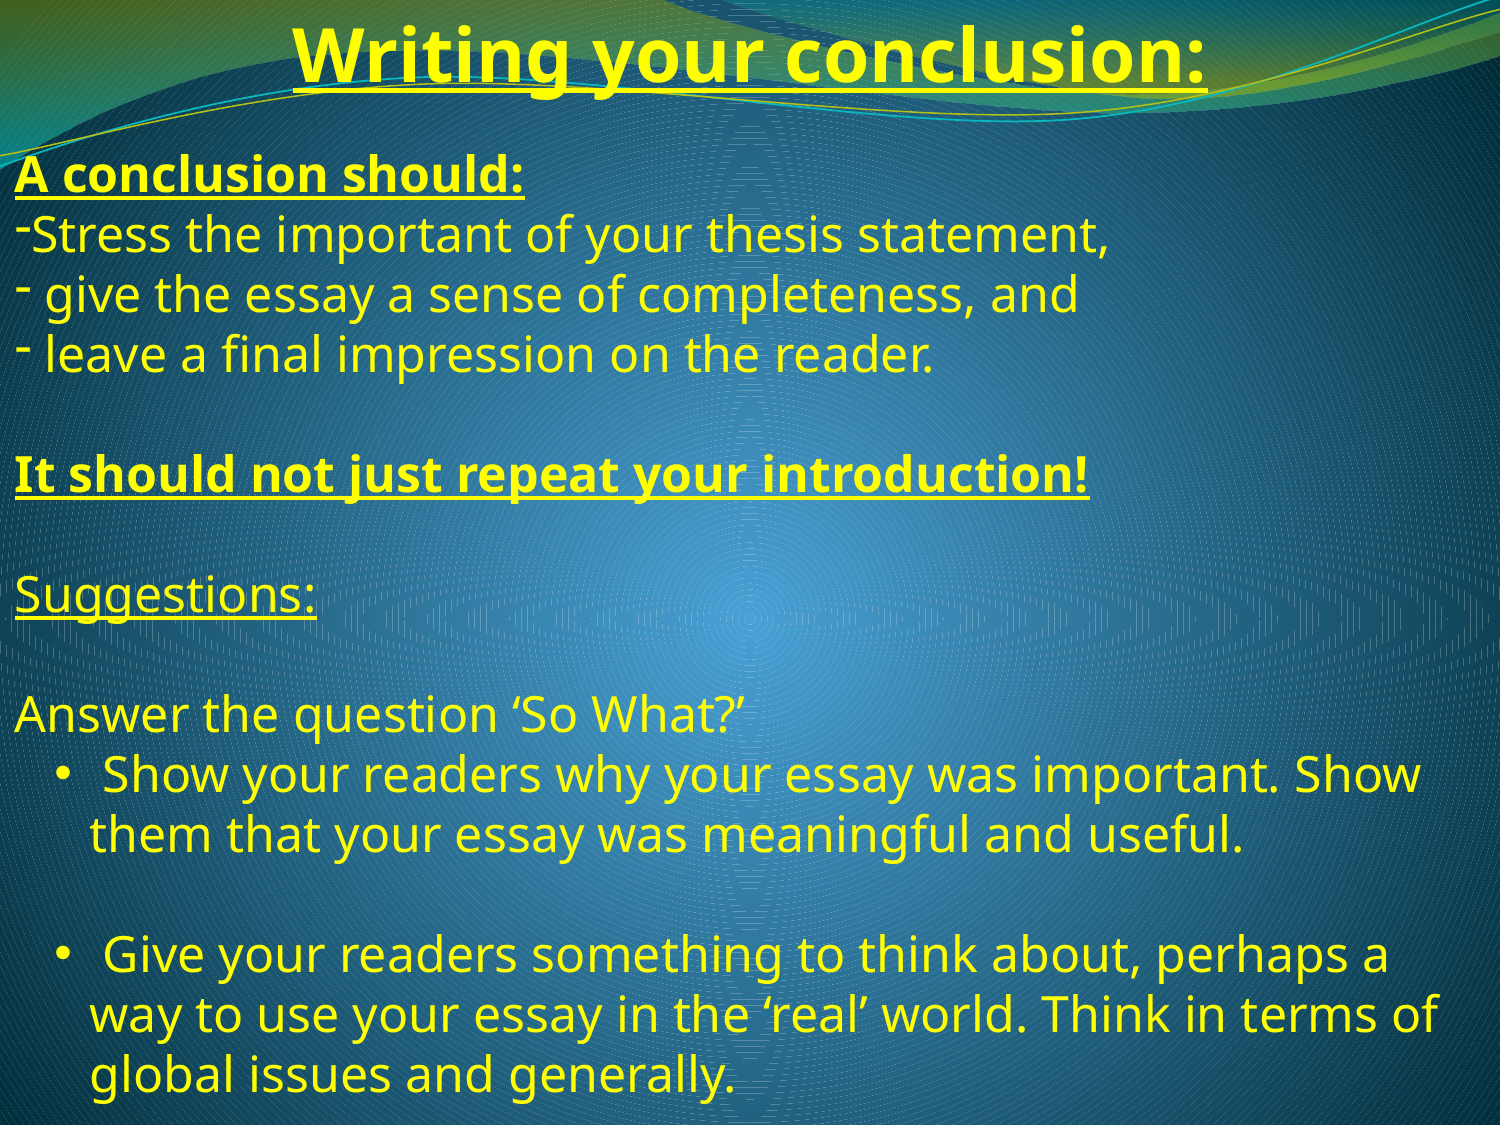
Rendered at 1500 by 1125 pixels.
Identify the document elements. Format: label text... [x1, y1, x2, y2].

text_box Writing your conclusion: A conclusion should: Stress the important of your thesis statement, give the essay a sense of completeness, and leave a final impression on the reader. It should not just repeat your introduction! Suggestions: Answer the question ‘So What?’ Show your readers why your essay was important. Show them that your essay was meaningful and useful. Give your readers something to think about, perhaps a way to use your essay in the ‘real’ world. Think in terms of global issues and generally. [0, 0, 1500, 1125]
